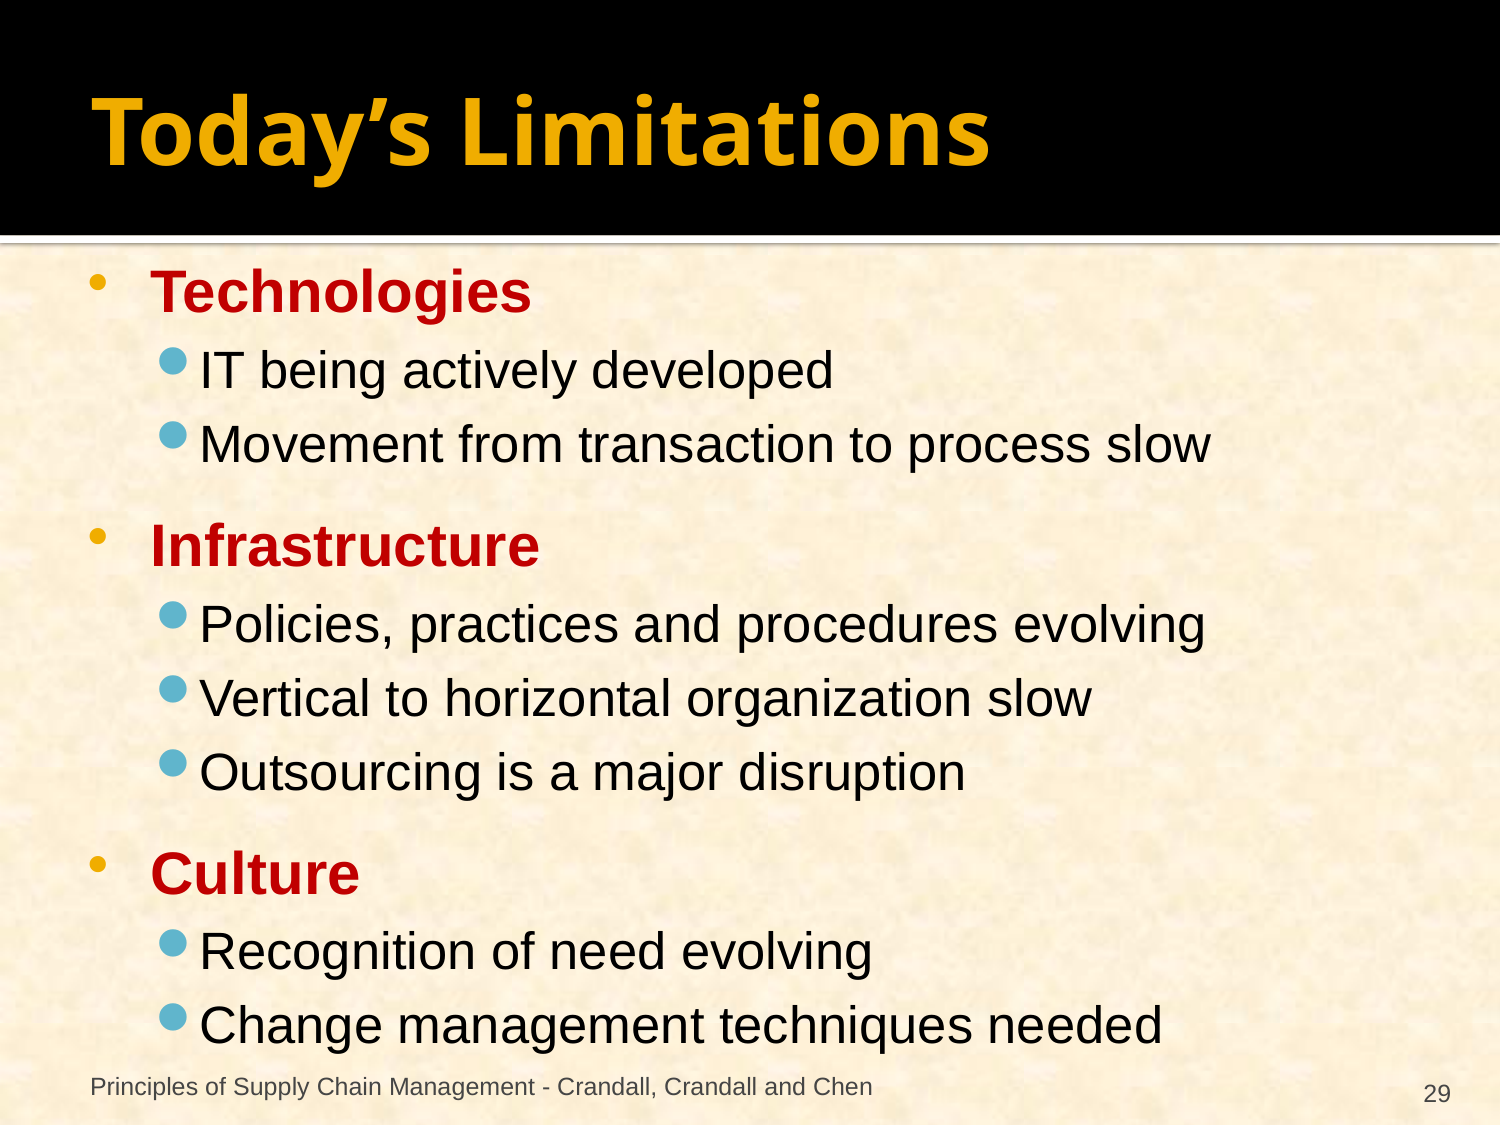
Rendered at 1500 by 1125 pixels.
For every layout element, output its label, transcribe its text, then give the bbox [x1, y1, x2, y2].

title Today’s Limitations [75, 25, 1425, 231]
picture [0, 243, 1500, 1125]
footer Principles of Supply Chain Management - Crandall, Crandall and Chen [75, 1062, 975, 1100]
slide_number 29 [1345, 1062, 1467, 1108]
list Technologies IT being actively developed Movement from transaction to process slow Infrastructure Policies, practices and procedures evolving Vertical to horizontal organization slow Outsourcing is a major disruption Culture Recognition of need evolving Change management techniques needed [75, 237, 1438, 1063]
